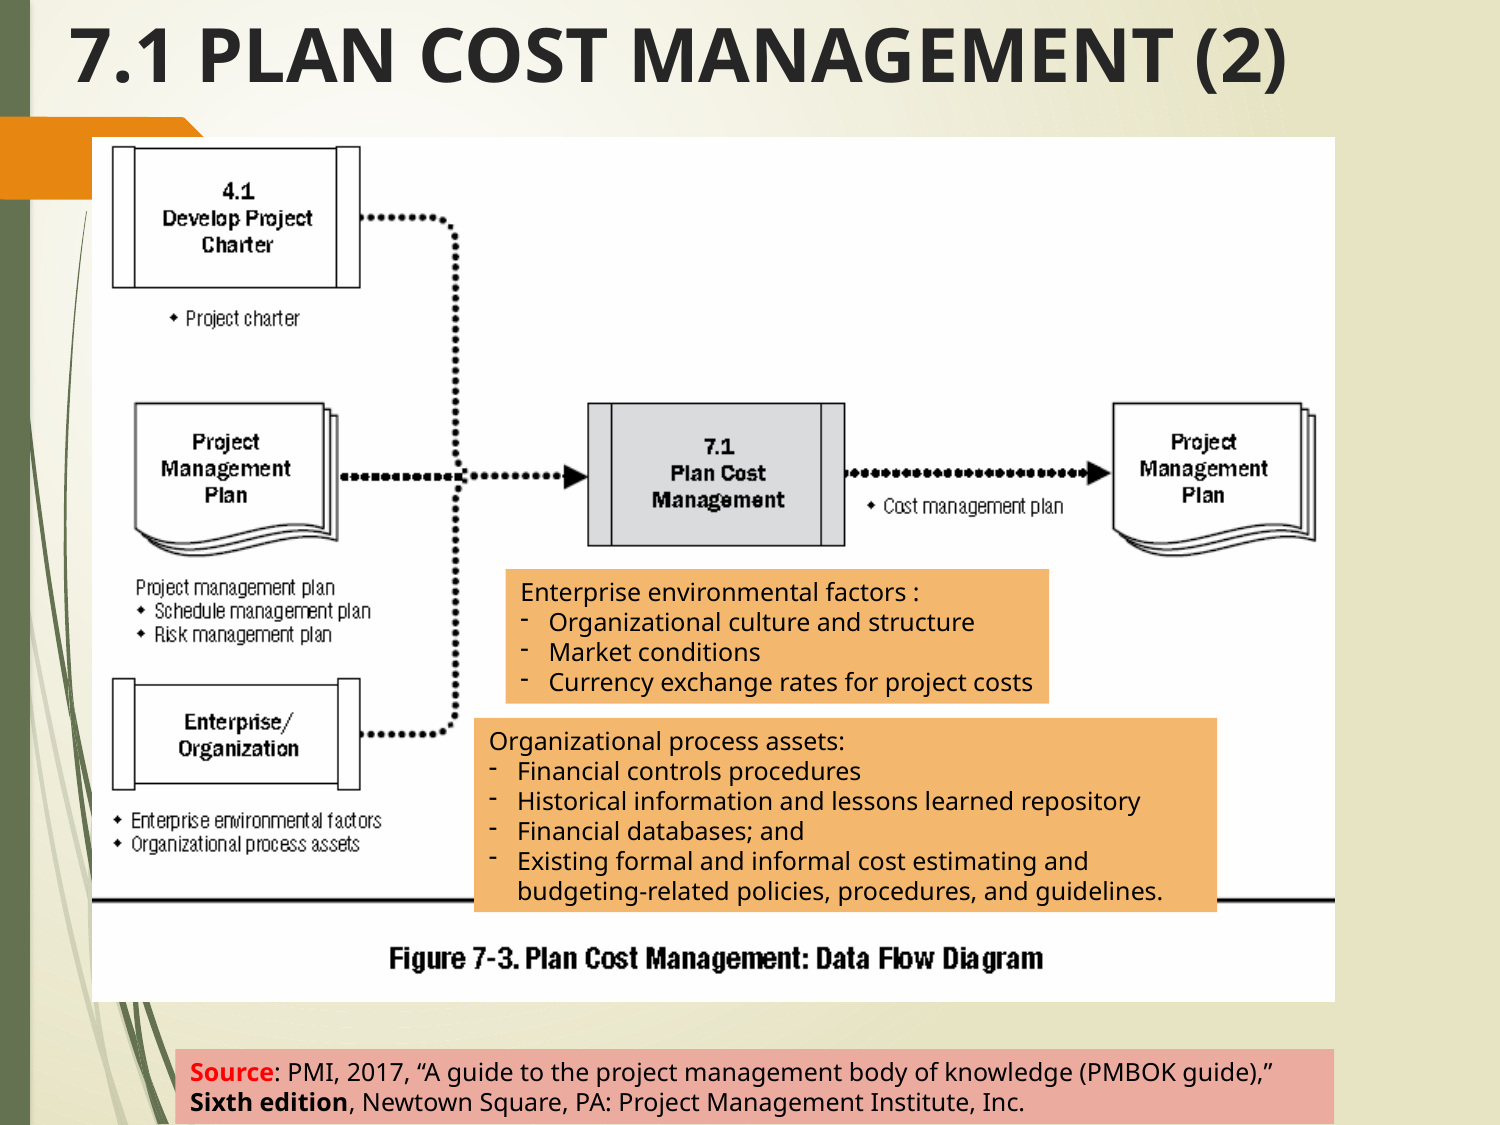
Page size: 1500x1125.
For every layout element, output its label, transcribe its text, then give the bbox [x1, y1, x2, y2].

title 7.1 PLAN COST MANAGEMENT (2) [54, 0, 1500, 110]
picture [91, 137, 1335, 1002]
text_box Source: PMI, 2017, “A guide to the project management body of knowledge (PMBOK guide),” Sixth edition, Newtown Square, PA: Project Management Institute, Inc. [175, 1049, 1335, 1124]
